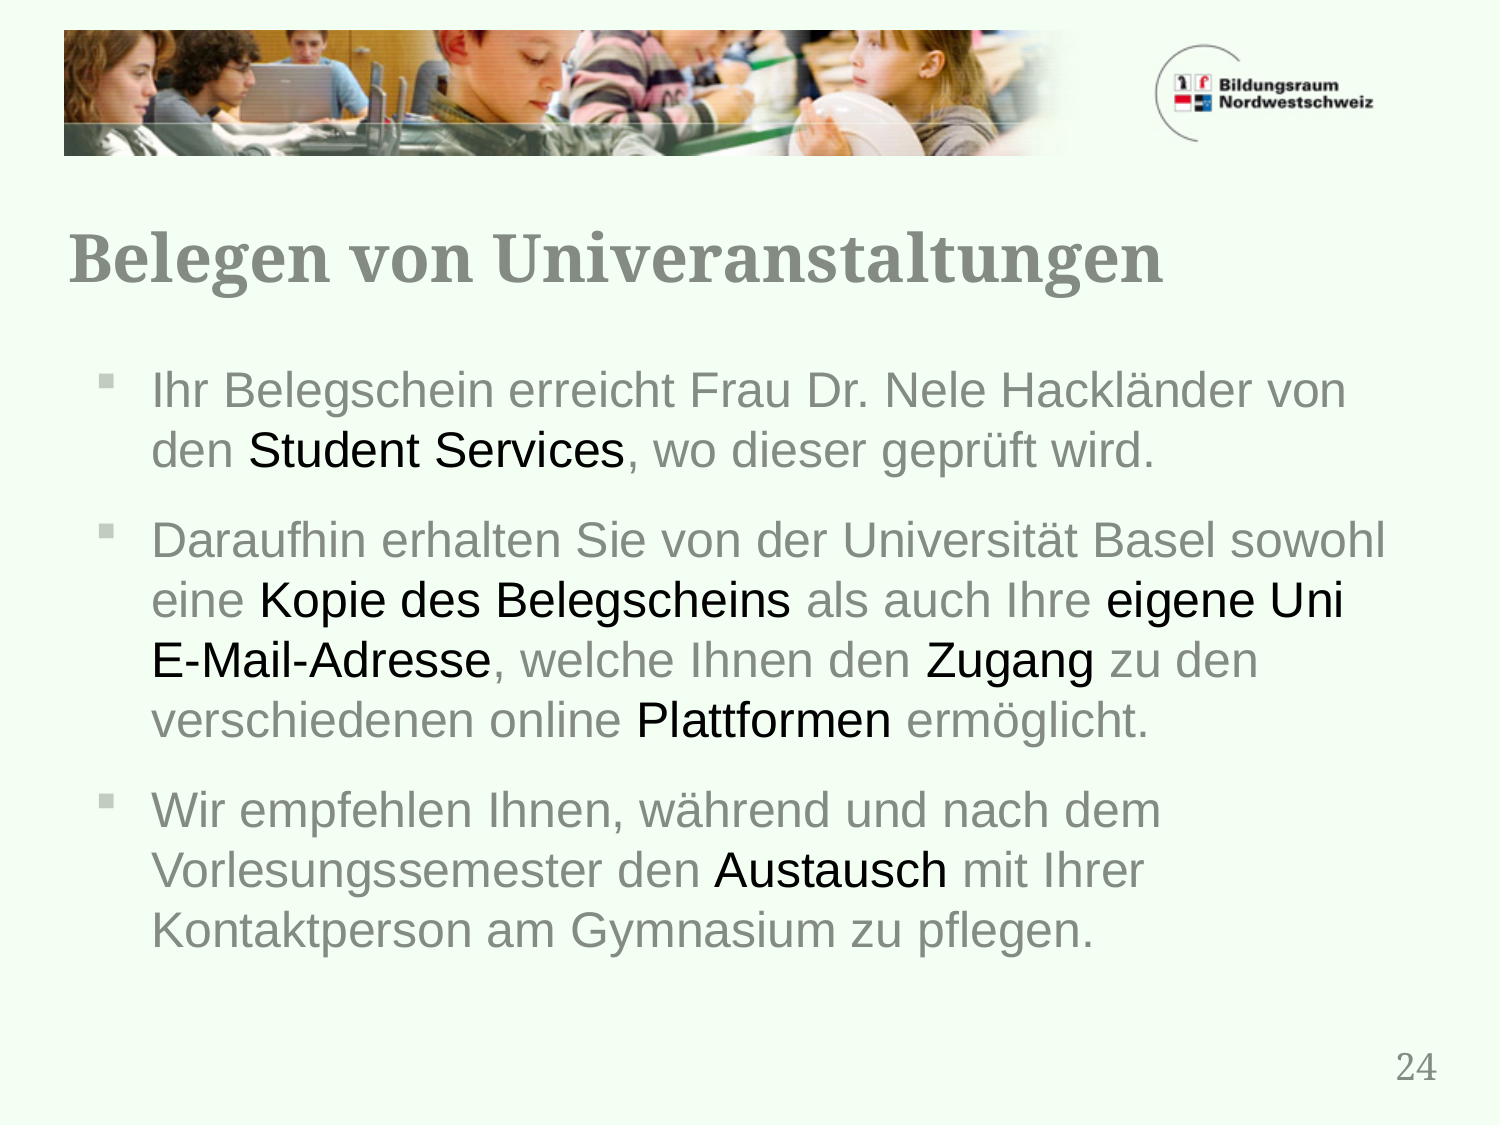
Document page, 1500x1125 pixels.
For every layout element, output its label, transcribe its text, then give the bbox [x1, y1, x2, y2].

picture [64, 30, 1425, 156]
list Ihr Belegschein erreicht Frau Dr. Nele Hackländer von den Student Services, wo dieser geprüft wird. Daraufhin erhalten Sie von der Universität Basel sowohl eine Kopie des Belegscheins als auch Ihre eigene Uni E-Mail-Adresse, welche Ihnen den Zugang zu den verschiedenen online Plattformen ermöglicht. Wir empfehlen Ihnen, während und nach dem Vorlesungssemester den Austausch mit Ihrer Kontaktperson am Gymnasium zu pflegen. [64, 350, 1447, 1094]
title Belegen von Univeranstaltungen [53, 196, 1426, 315]
slide_number 24 [1139, 1034, 1453, 1094]
